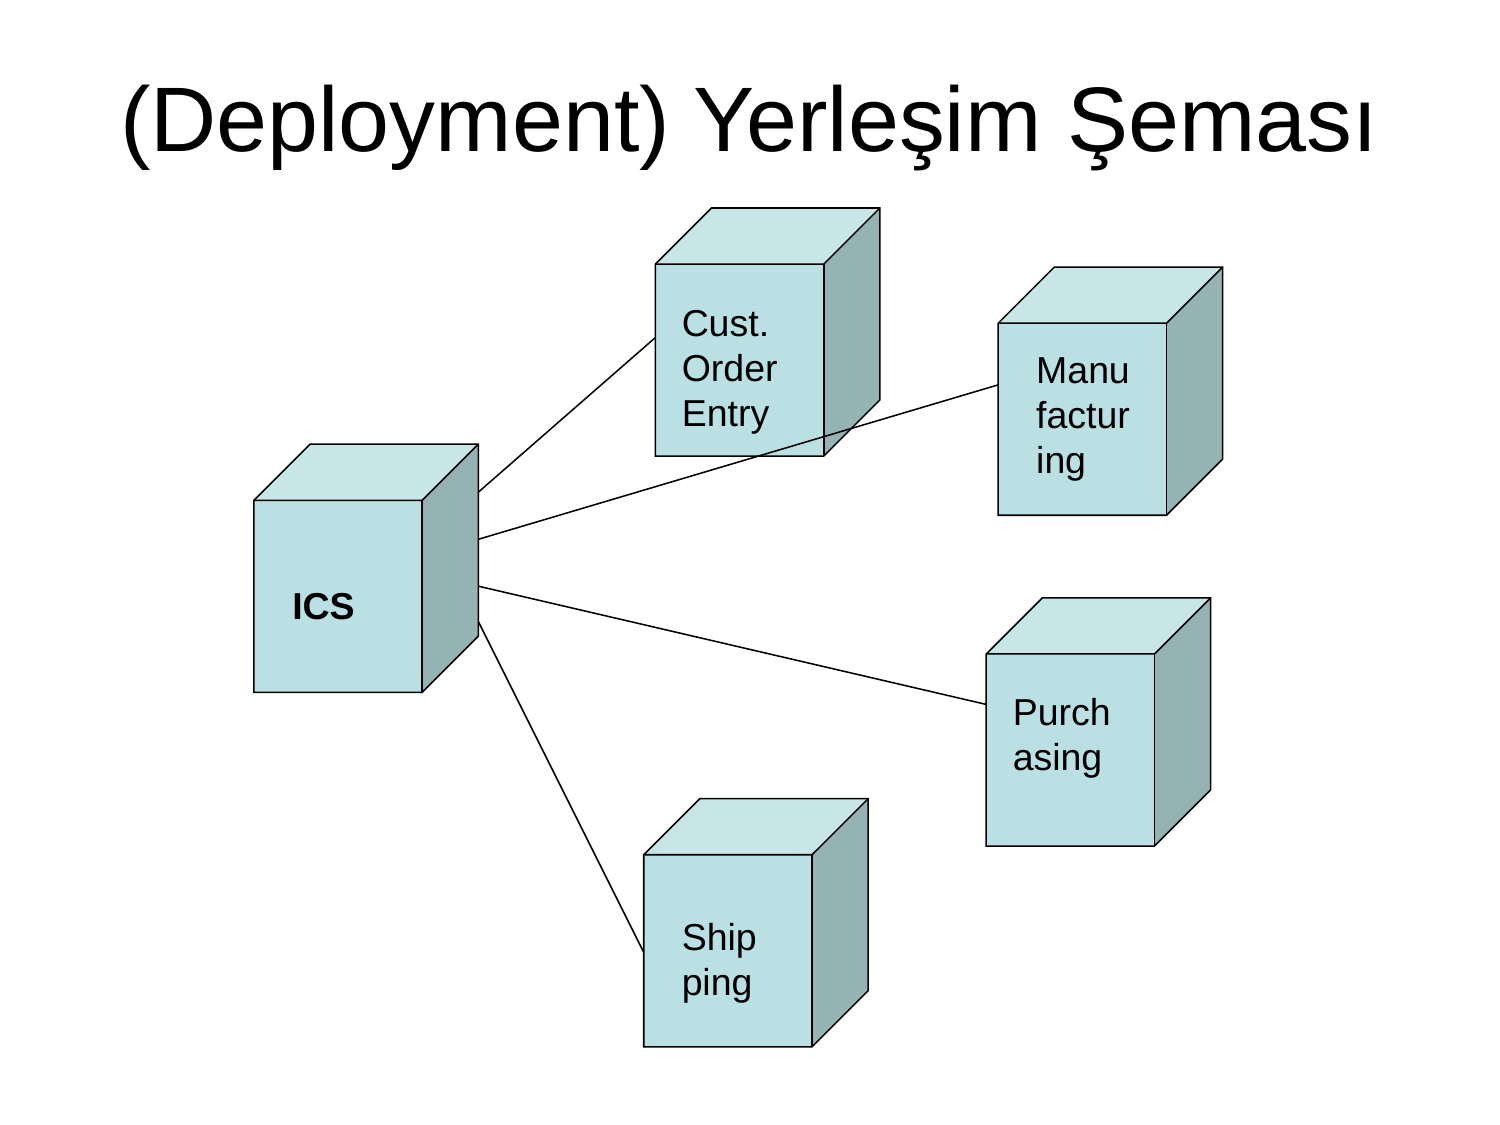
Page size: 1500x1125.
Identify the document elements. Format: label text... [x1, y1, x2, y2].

text_box Purchasing [998, 680, 1128, 786]
text_box ICS [277, 574, 431, 635]
text_box Manufacturing [1021, 337, 1152, 489]
title (Deployment) Yerleşim Şeması [74, 44, 1426, 185]
text_box Cust.OrderEntry [667, 290, 798, 442]
text_box [998, 267, 1221, 323]
text_box Shipping [667, 904, 786, 1011]
text_box [655, 207, 880, 457]
text_box [253, 444, 479, 693]
text_box [998, 267, 1223, 516]
text_box [986, 597, 1211, 847]
text_box [644, 799, 867, 854]
text_box [987, 598, 1210, 653]
title Bilgi Tanımı (devam-3) [254, 445, 477, 500]
title DFD Level 1 [655, 208, 879, 264]
text_box [643, 798, 869, 1047]
